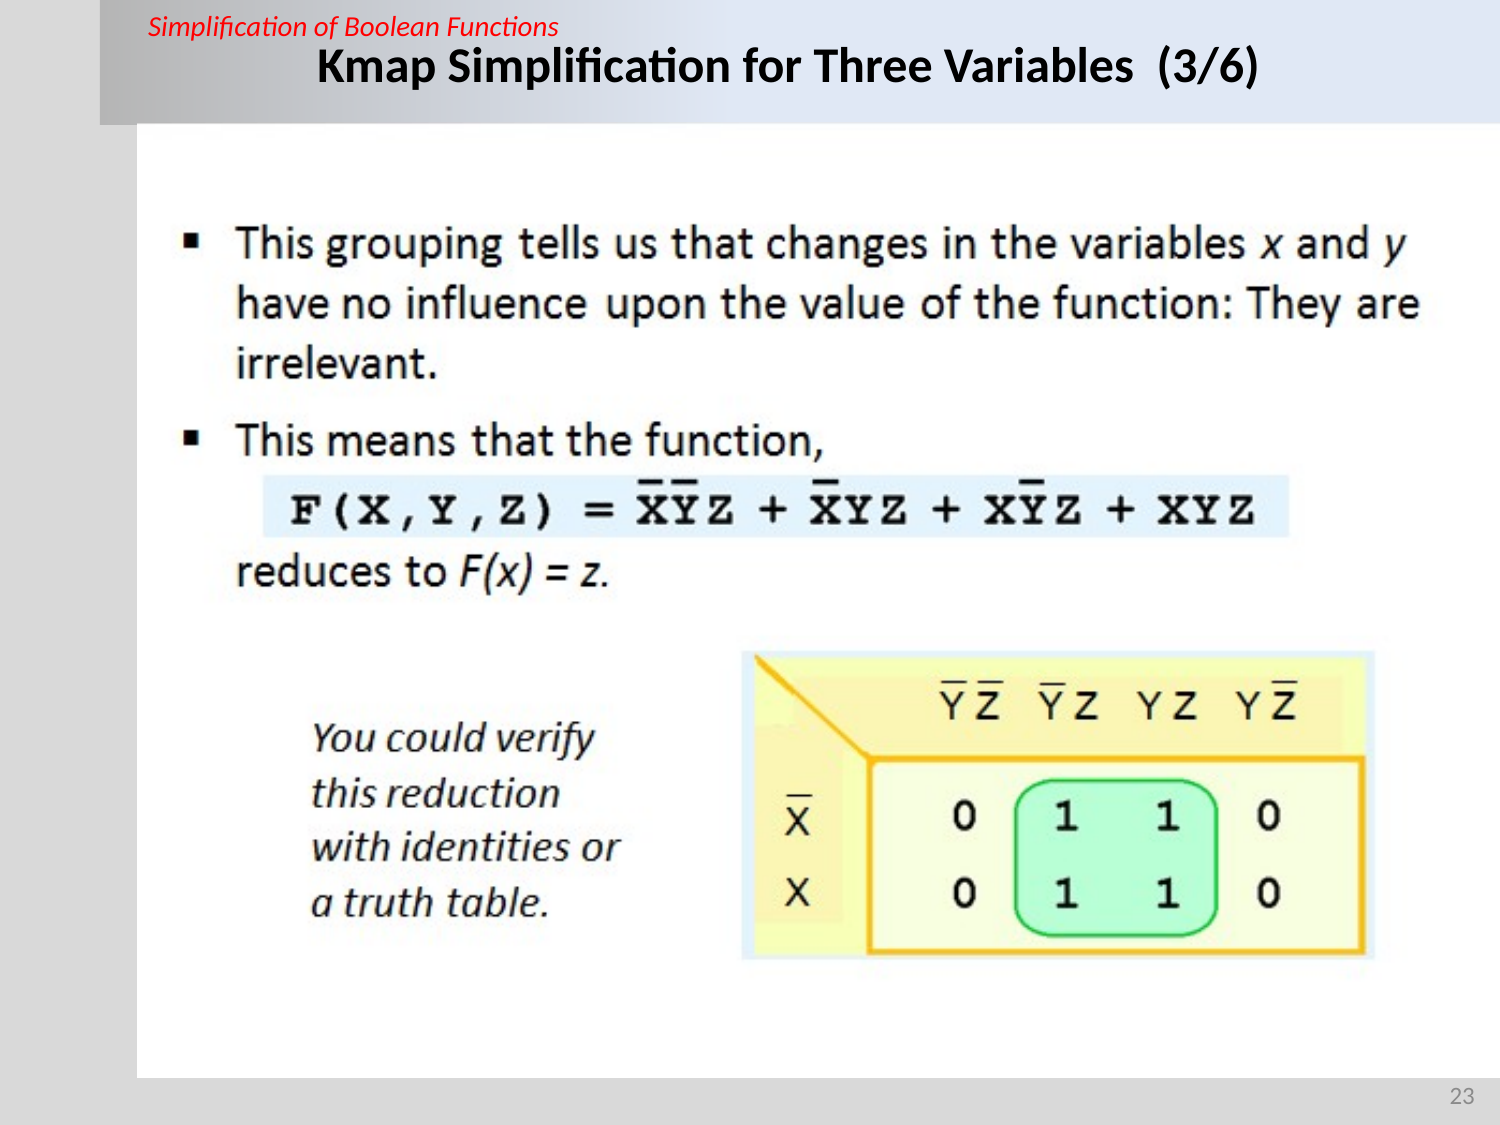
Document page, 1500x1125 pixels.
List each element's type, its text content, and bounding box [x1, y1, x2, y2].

text_box Simplification of Boolean Functions [133, 0, 623, 50]
picture [136, 121, 1500, 1079]
title Kmap Simplification for Three Variables (3/6) [212, 0, 1413, 120]
